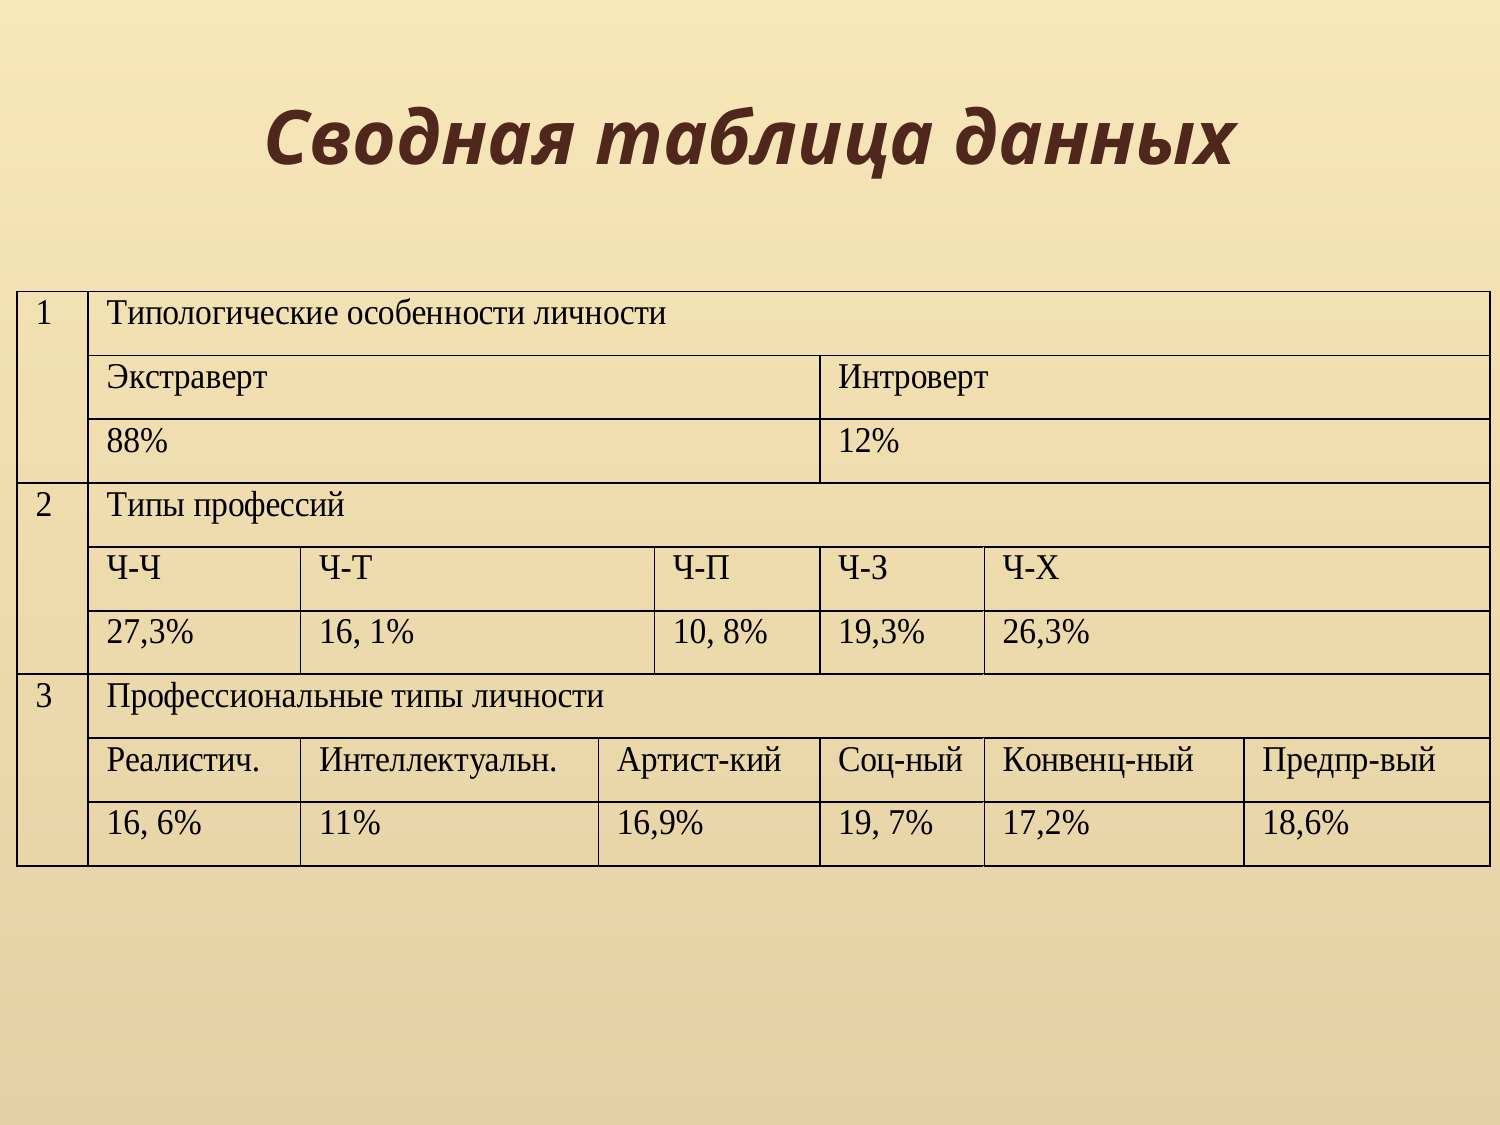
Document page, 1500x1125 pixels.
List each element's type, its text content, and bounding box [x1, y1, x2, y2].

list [0, 280, 1500, 868]
title Сводная таблица данных [75, 24, 1425, 188]
